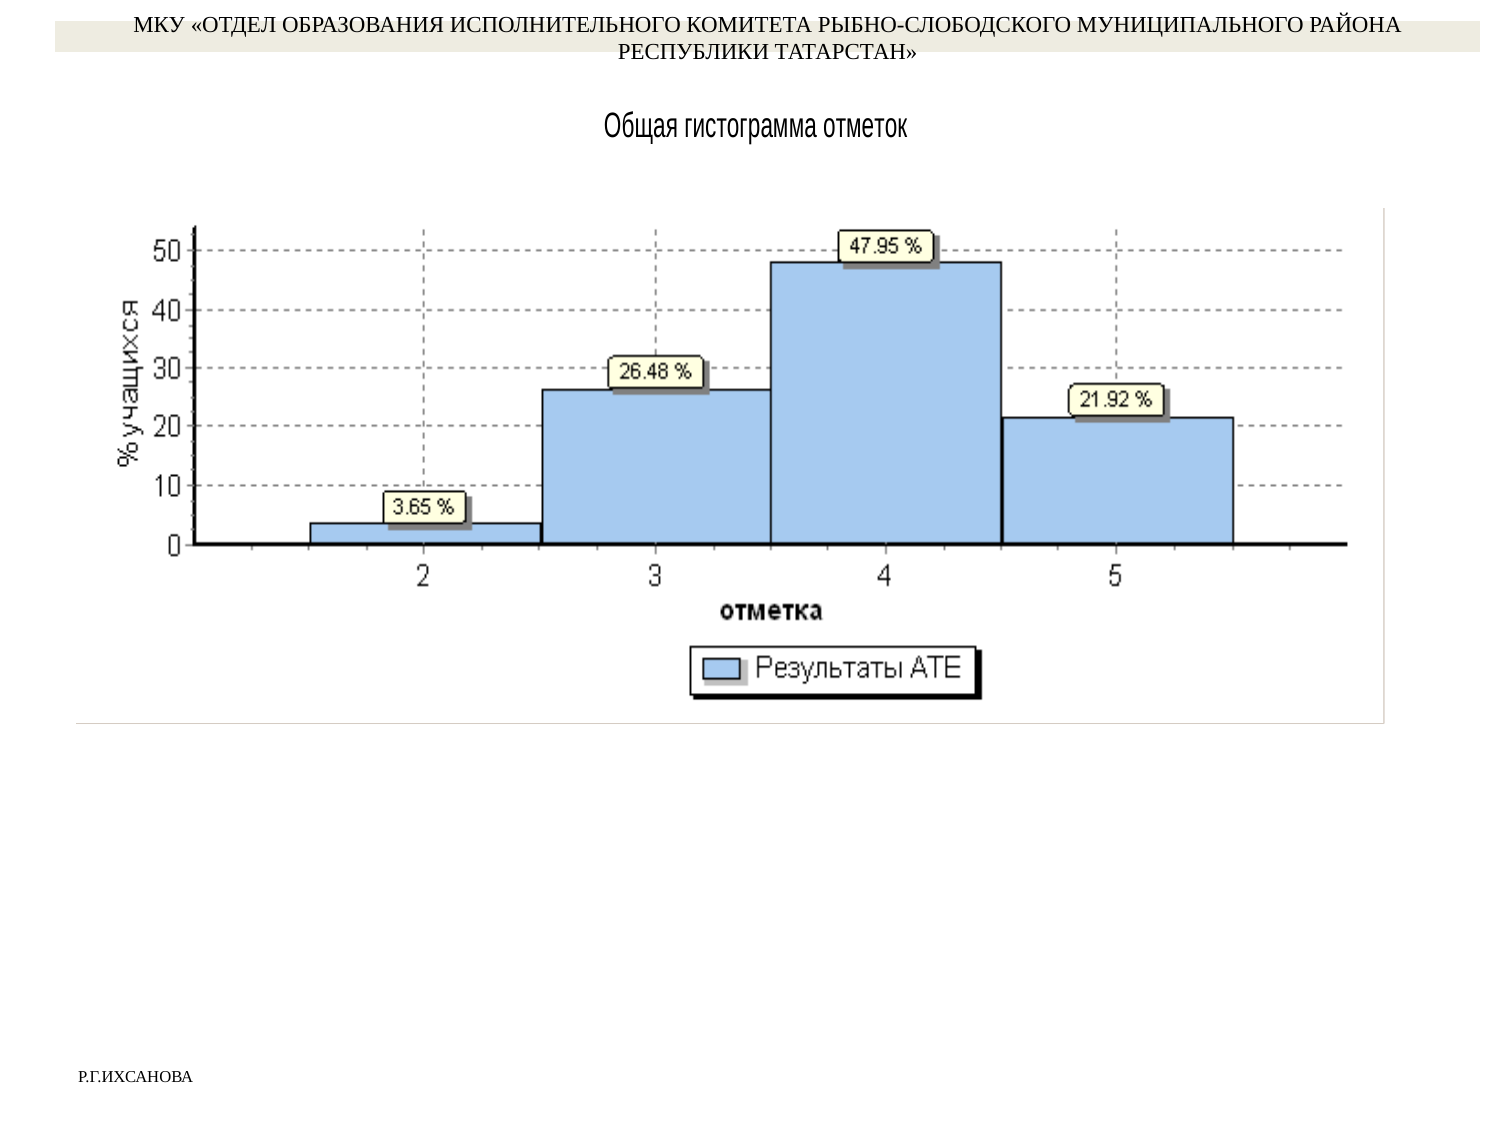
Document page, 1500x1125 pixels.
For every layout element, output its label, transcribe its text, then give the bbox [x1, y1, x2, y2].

text_box Р.Г.ИХСАНОВА [16, 1045, 256, 1108]
text_box МКУ «ОТДЕЛ ОБРАЗОВАНИЯ ИСПОЛНИТЕЛЬНОГО КОМИТЕТА РЫБНО-СЛОБОДСКОГО МУНИЦИПАЛЬНОГО РАЙОНА РЕСПУБЛИКИ ТАТАРСТАН» [51, 17, 1484, 57]
picture [76, 207, 1389, 729]
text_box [119, 101, 1389, 207]
